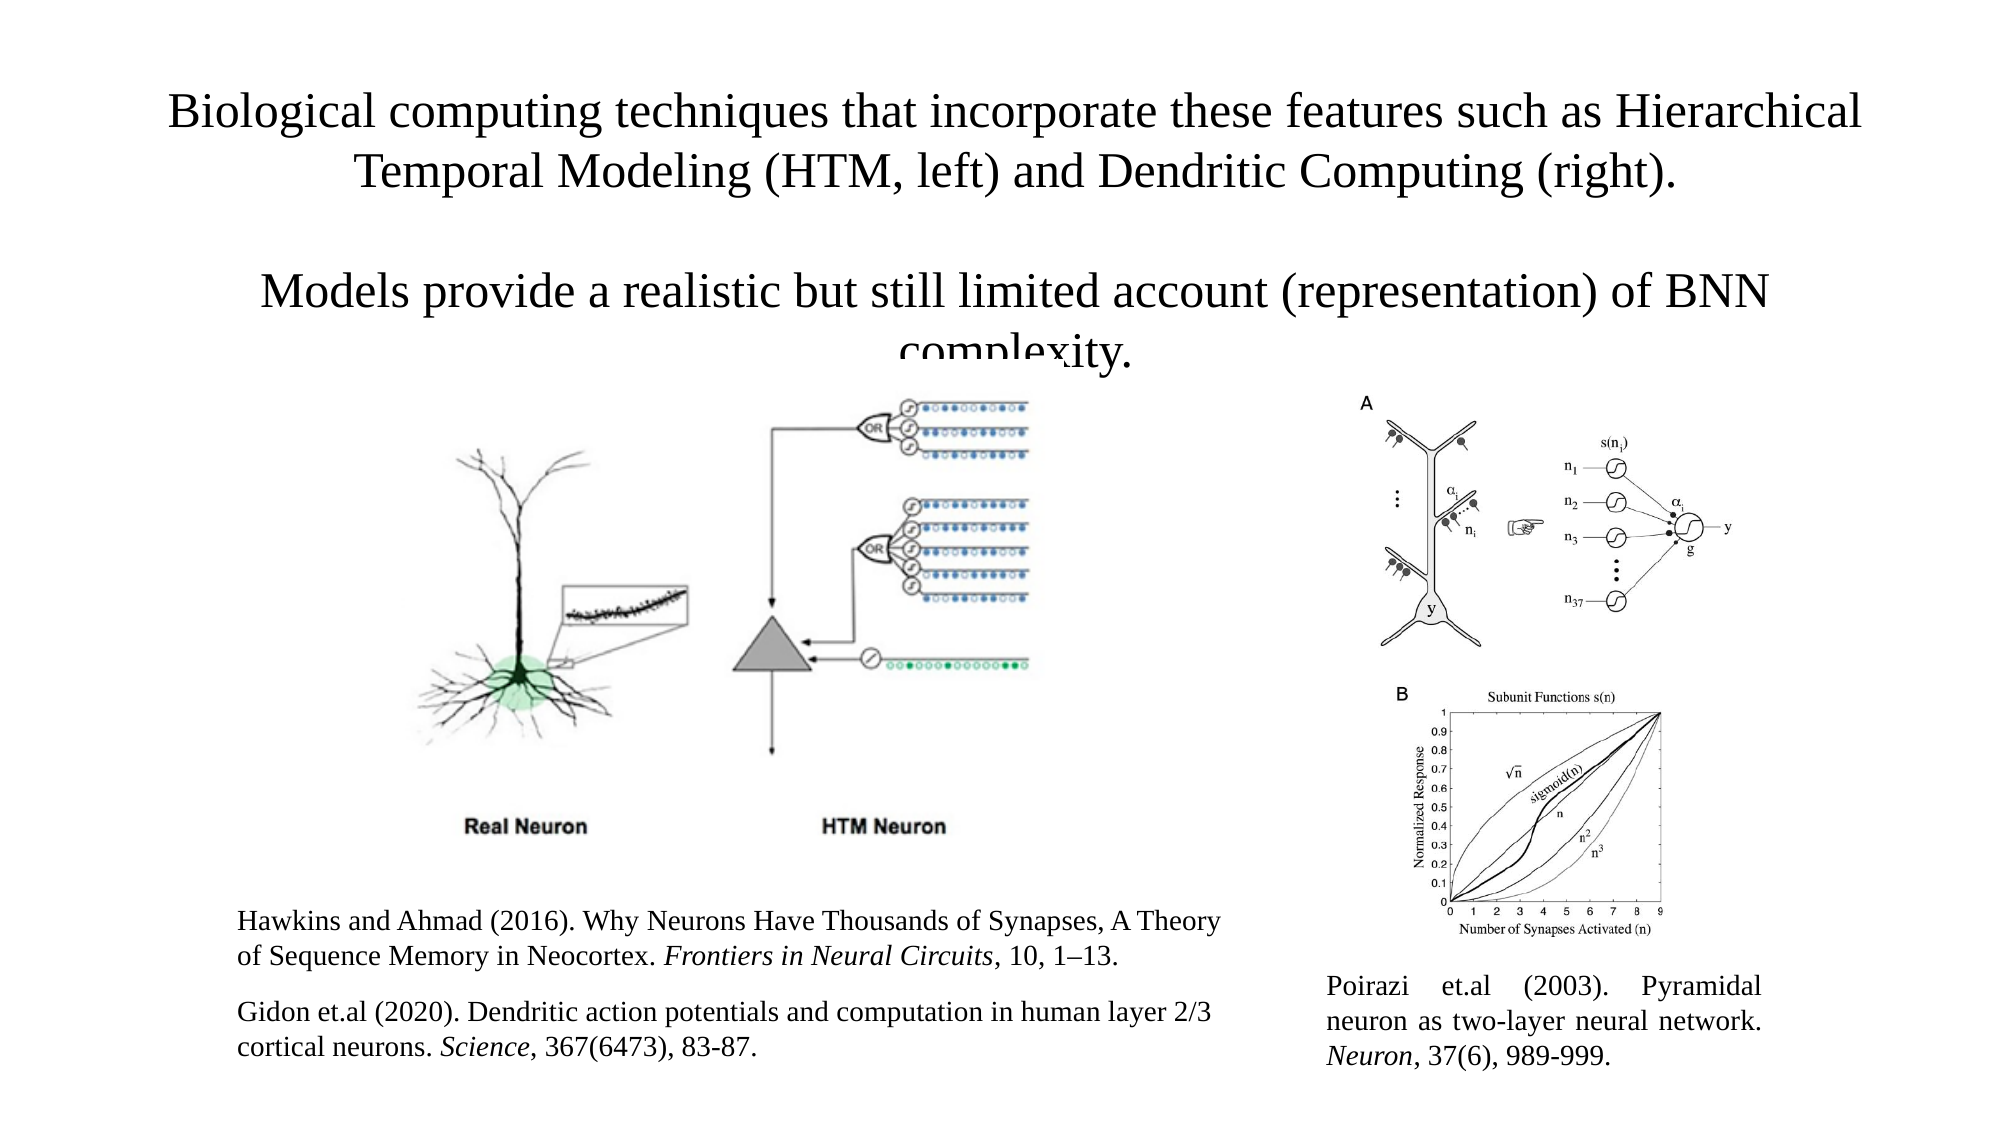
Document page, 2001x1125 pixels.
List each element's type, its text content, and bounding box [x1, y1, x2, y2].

text_box Poirazi et.al (2003). Pyramidal neuron as two-layer neural network. Neuron, 37(6), 989-999. [1311, 951, 1778, 1070]
picture [395, 359, 1065, 869]
text_box Hawkins and Ahmad (2016). Why Neurons Have Thousands of Synapses, A Theory of Sequence Memory in Neocortex. Frontiers in Neural Circuits, 10, 1–13. [222, 885, 1238, 978]
text_box Biological computing techniques that incorporate these features such as Hierarchical Temporal Modeling (HTM, left) and Dendritic Computing (right). Models provide a realistic but still limited account (representation) of BNN complexity. [121, 62, 1911, 326]
text_box Gidon et.al (2020). Dendritic action potentials and computation in human layer 2/3 cortical neurons. Science, 367(6473), 83-87. [222, 978, 1238, 1070]
picture [1350, 383, 1740, 945]
